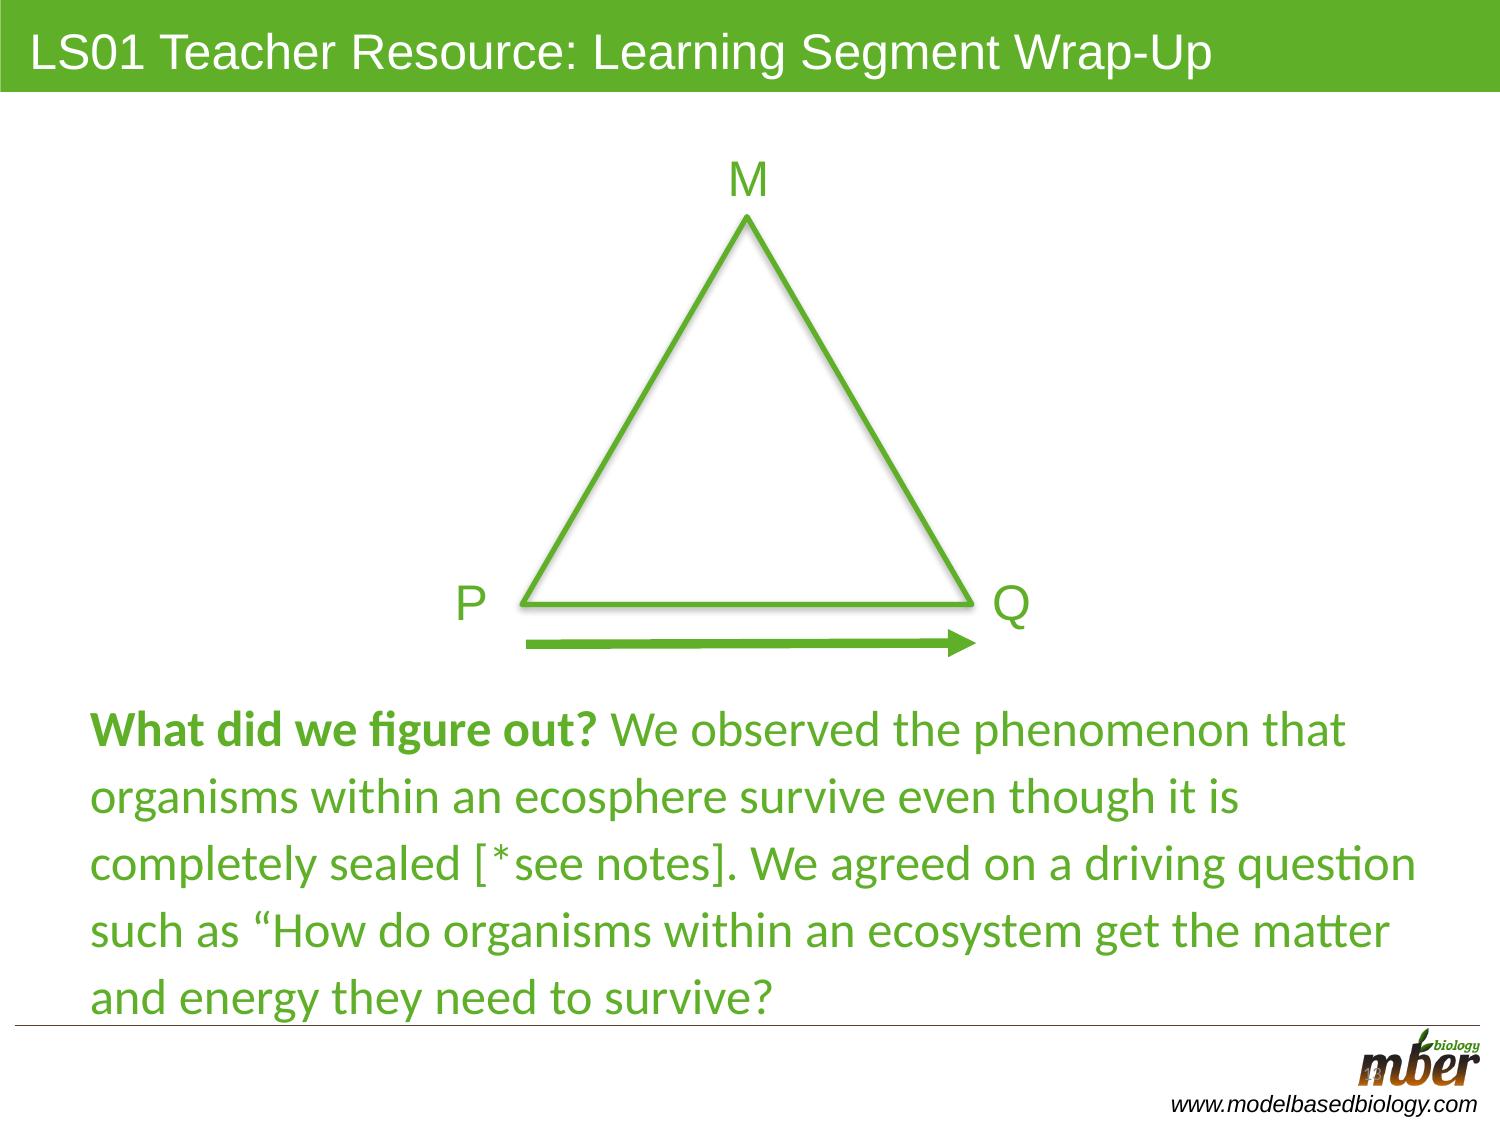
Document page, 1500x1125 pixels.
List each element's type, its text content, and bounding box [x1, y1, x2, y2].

picture [1358, 1028, 1480, 1086]
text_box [439, 138, 1055, 640]
slide_number 13 [1059, 1042, 1397, 1103]
title LS01 Teacher Resource: Learning Segment Wrap-Up [14, 11, 1480, 89]
text_box What did we figure out? We observed the phenomenon that organisms within an ecosphere survive even though it is completely sealed [*see notes]. We agreed on a driving question such as “How do organisms within an ecosystem get the matter and energy they need to survive? [75, 682, 1451, 1037]
